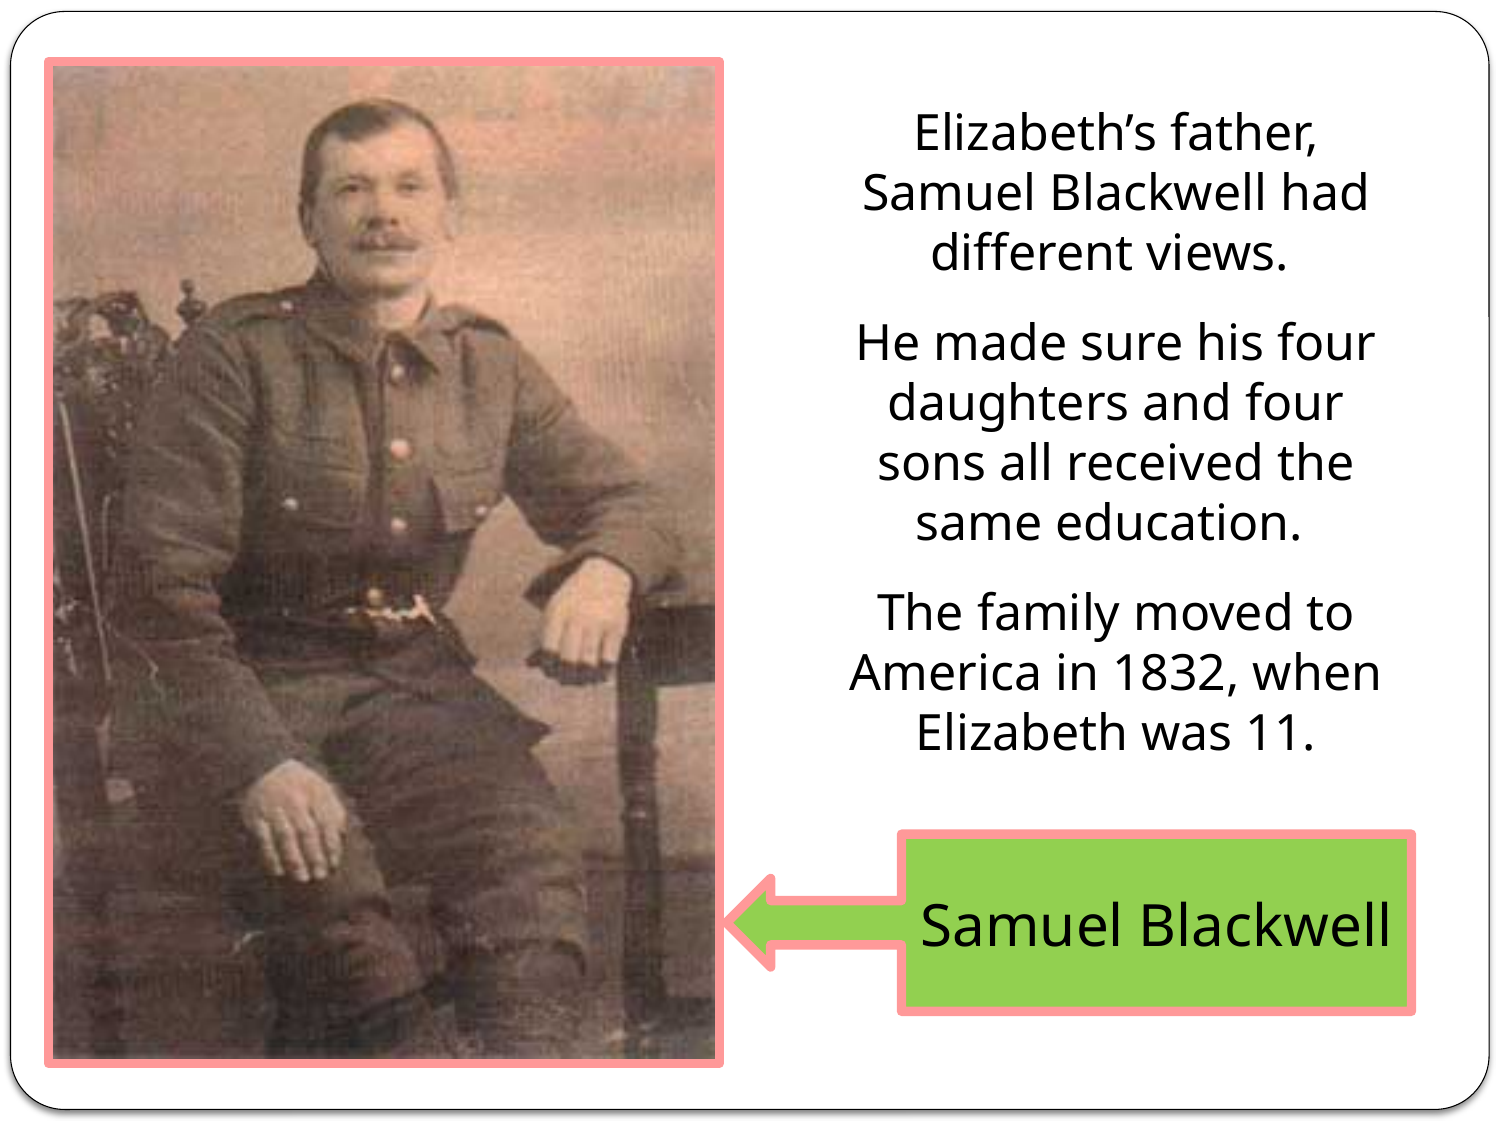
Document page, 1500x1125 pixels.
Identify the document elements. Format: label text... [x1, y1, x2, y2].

text_box Samuel Blackwell [725, 833, 1413, 1013]
picture [52, 66, 715, 1059]
text_box Elizabeth’s father, Samuel Blackwell had different views. He made sure his four daughters and four sons all received the same education. The family moved to America in 1832, when Elizabeth was 11. [820, 93, 1412, 769]
